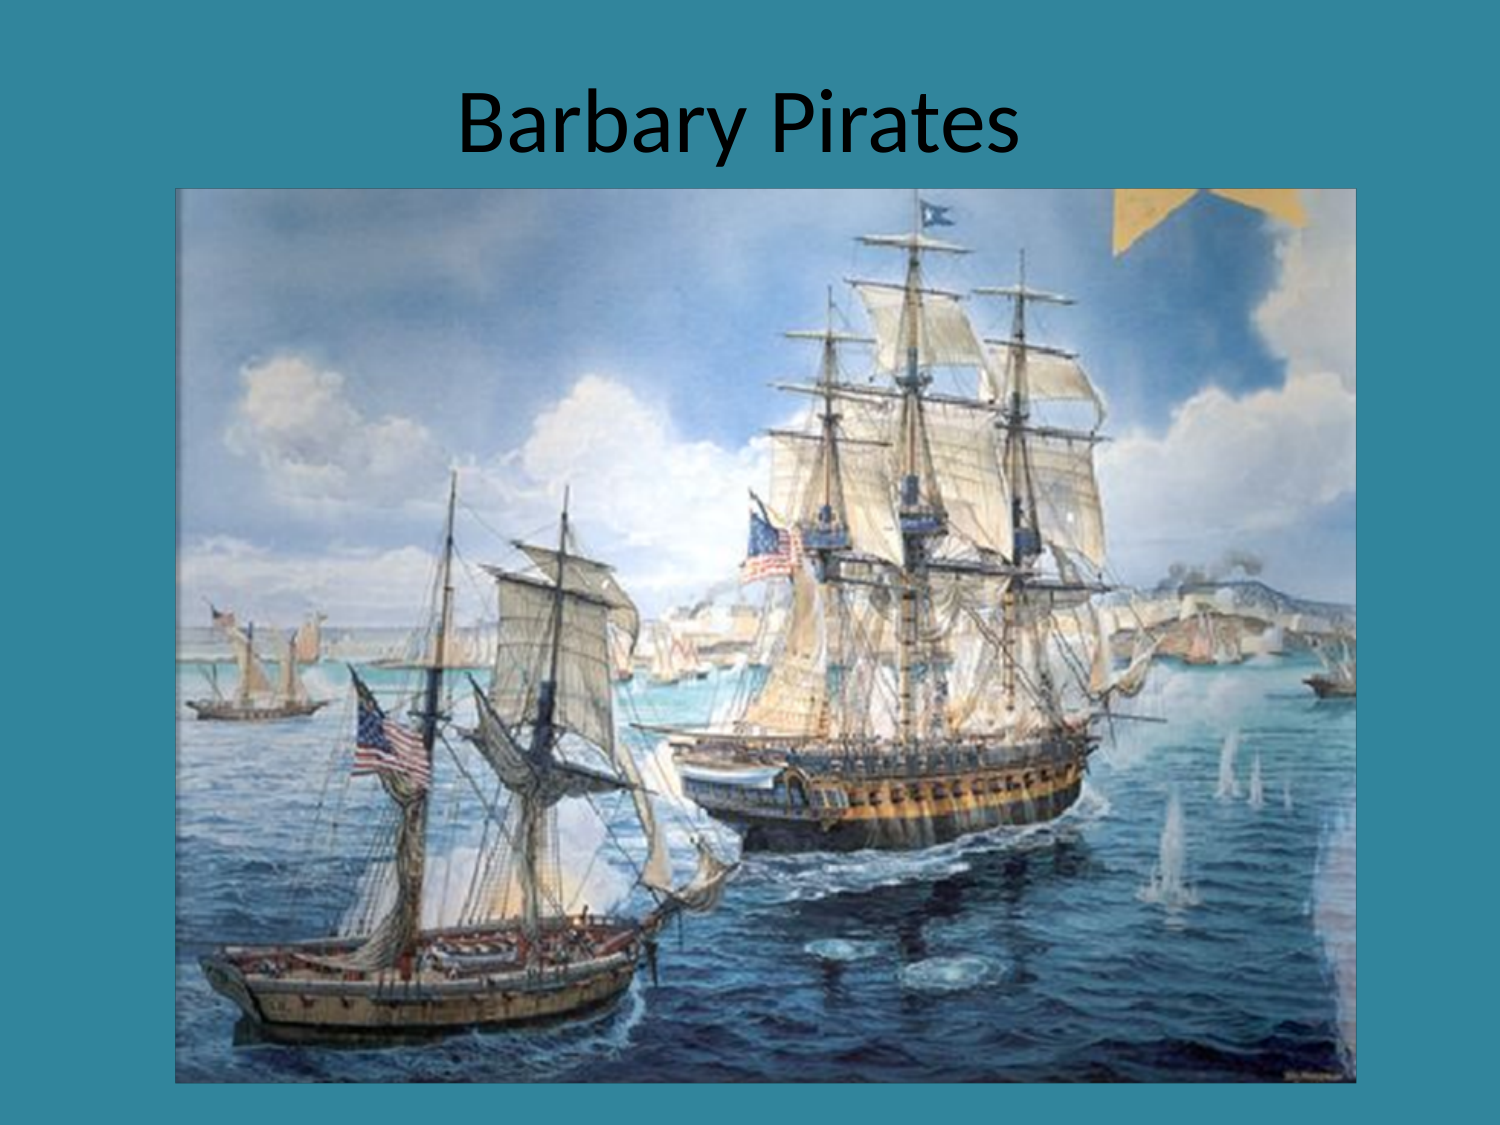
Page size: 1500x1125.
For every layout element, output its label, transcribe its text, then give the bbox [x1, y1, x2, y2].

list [174, 187, 1358, 1086]
title Barbary Pirates [75, 45, 1425, 188]
